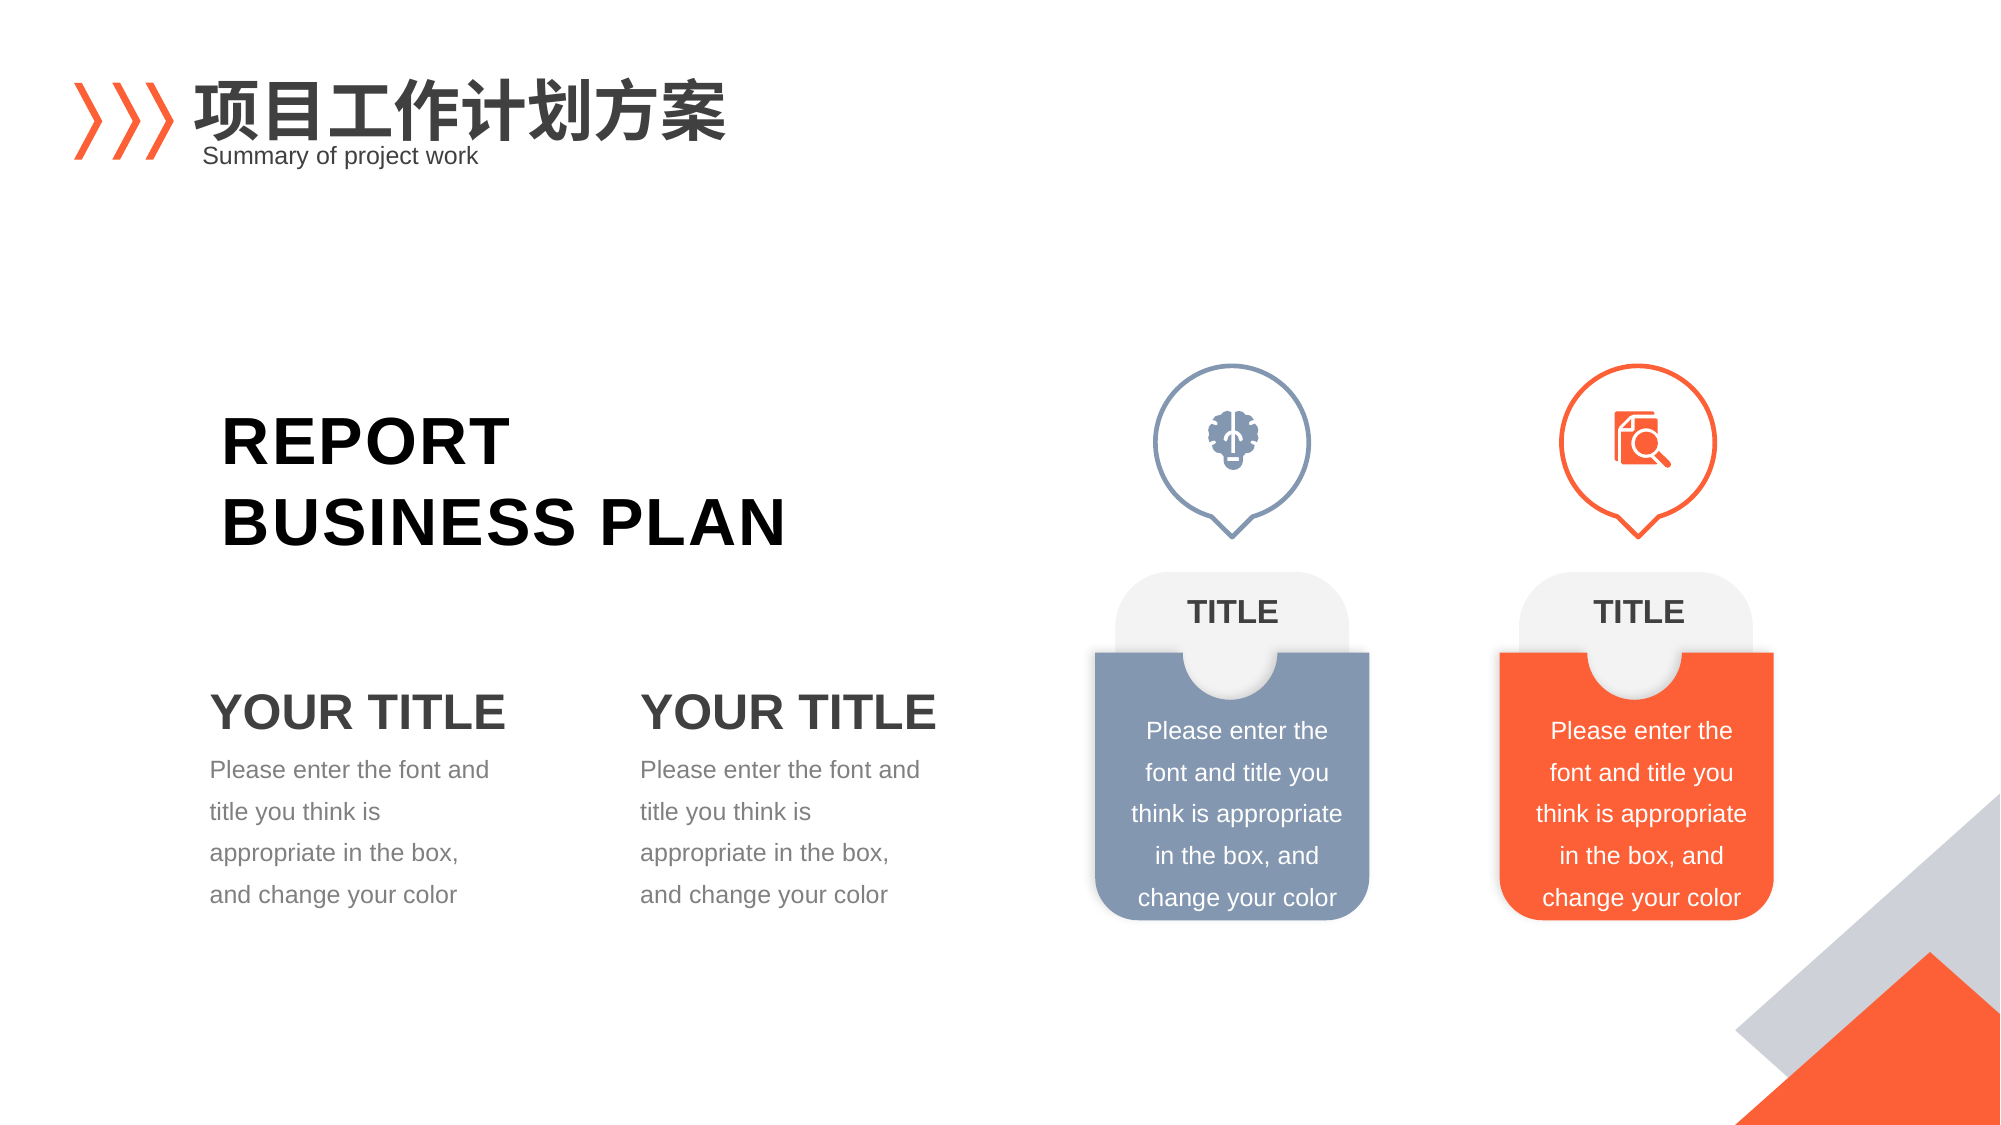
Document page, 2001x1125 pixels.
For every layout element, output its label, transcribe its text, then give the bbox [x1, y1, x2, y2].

text_box YOUR TITLE [194, 671, 541, 747]
text_box REPORT BUSINESS PLAN [207, 391, 804, 566]
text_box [1077, 343, 1389, 921]
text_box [73, 82, 174, 160]
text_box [178, 61, 771, 178]
text_box [1733, 950, 2000, 1125]
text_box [1484, 343, 1795, 921]
text_box YOUR TITLE [625, 671, 972, 747]
text_box Please enter the font and title you think is appropriate in the box, and change your color [194, 734, 517, 916]
text_box Please enter the font and title you think is appropriate in the box, and change your color [625, 734, 948, 916]
text_box [1733, 792, 2000, 1077]
